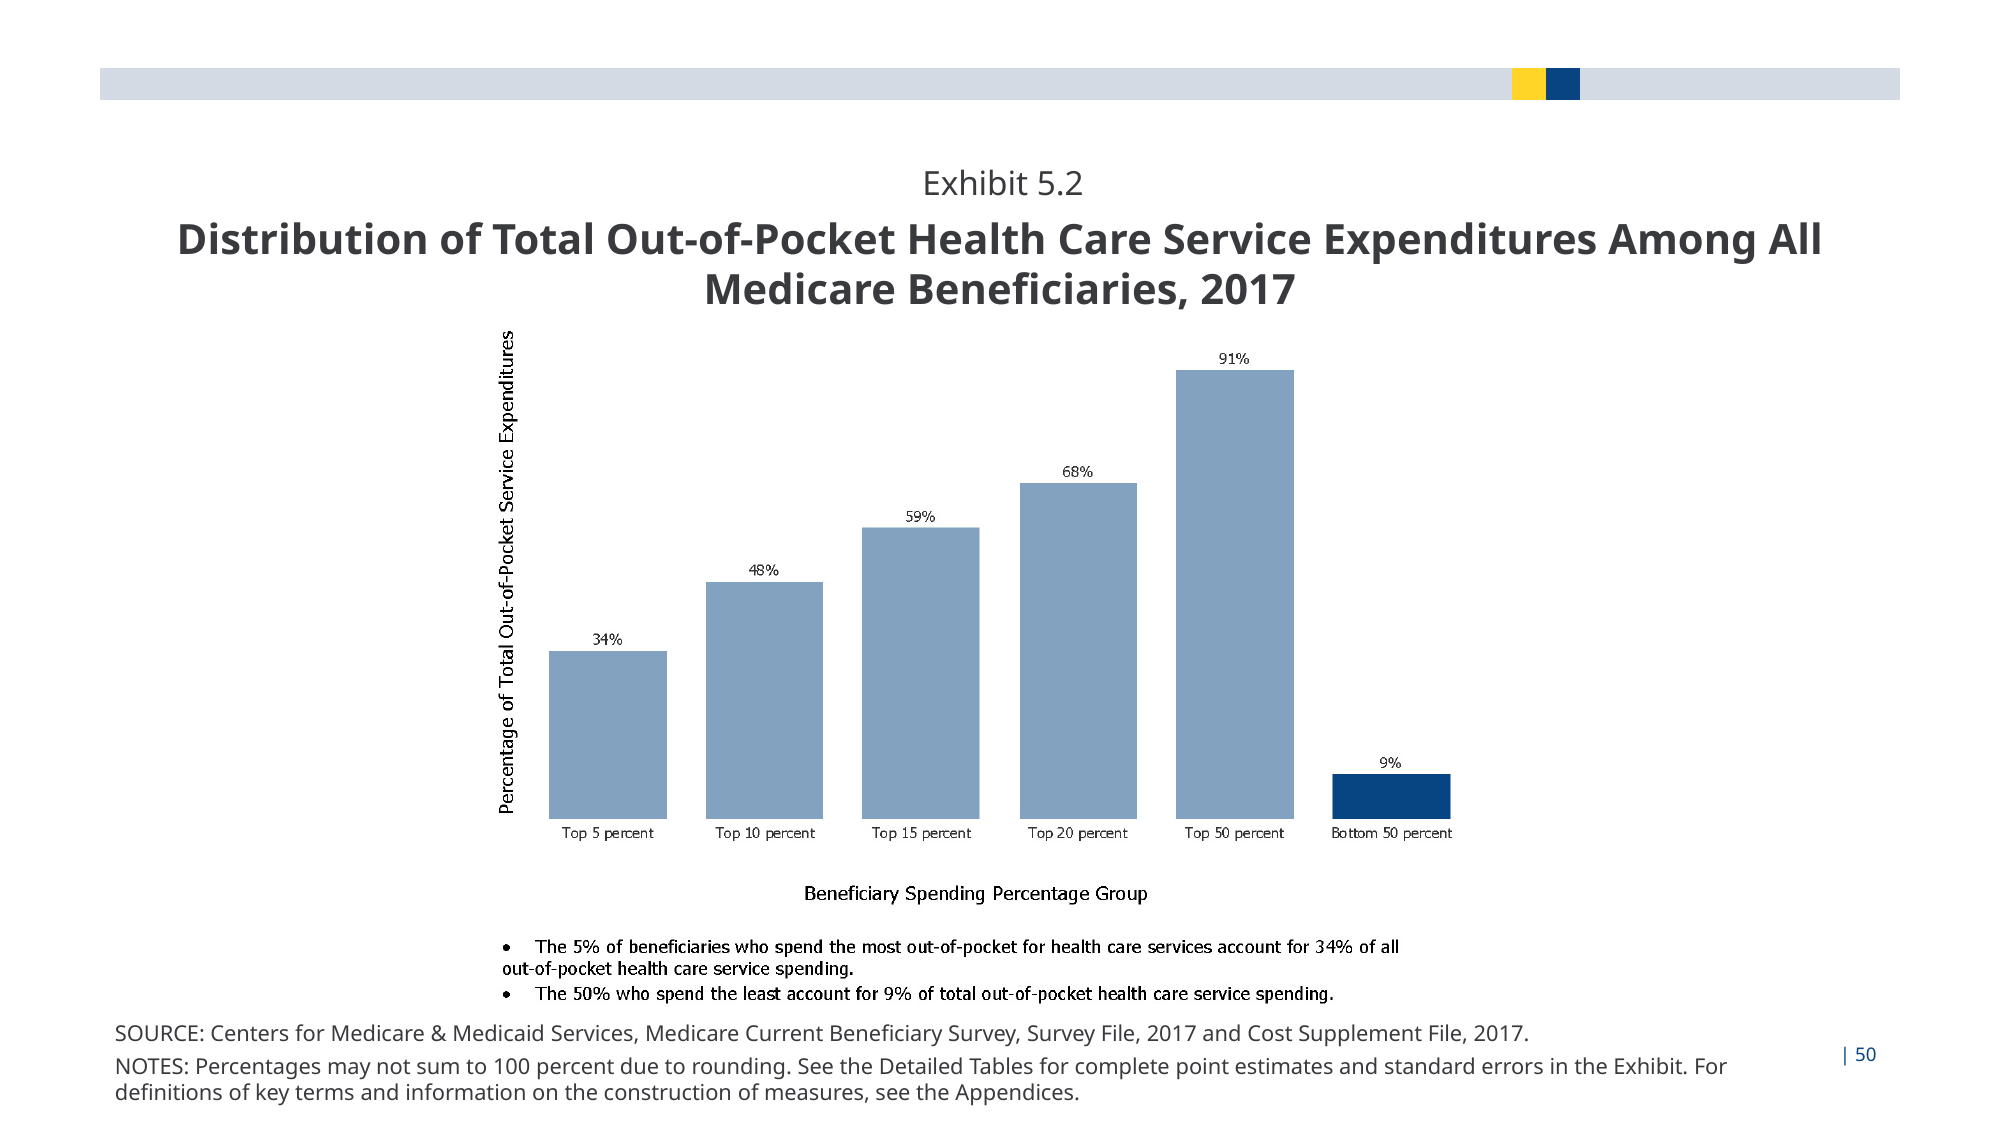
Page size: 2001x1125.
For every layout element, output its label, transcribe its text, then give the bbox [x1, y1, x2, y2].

picture [487, 317, 1467, 1013]
list Distribution of Total Out-of-Pocket Health Care Service Expenditures Among All Medicare Beneficiaries, 2017 [99, 213, 1900, 300]
list SOURCE: Centers for Medicare & Medicaid Services, Medicare Current Beneficiary Survey, Survey File, 2017 and Cost Supplement File, 2017. NOTES: Percentages may not sum to 100 percent due to rounding. See the Detailed Tables for complete point estimates and standard errors in the Exhibit. For definitions of key terms and information on the construction of measures, see the Appendices. [99, 1012, 1813, 1125]
title Exhibit 5.2 [99, 154, 1900, 213]
